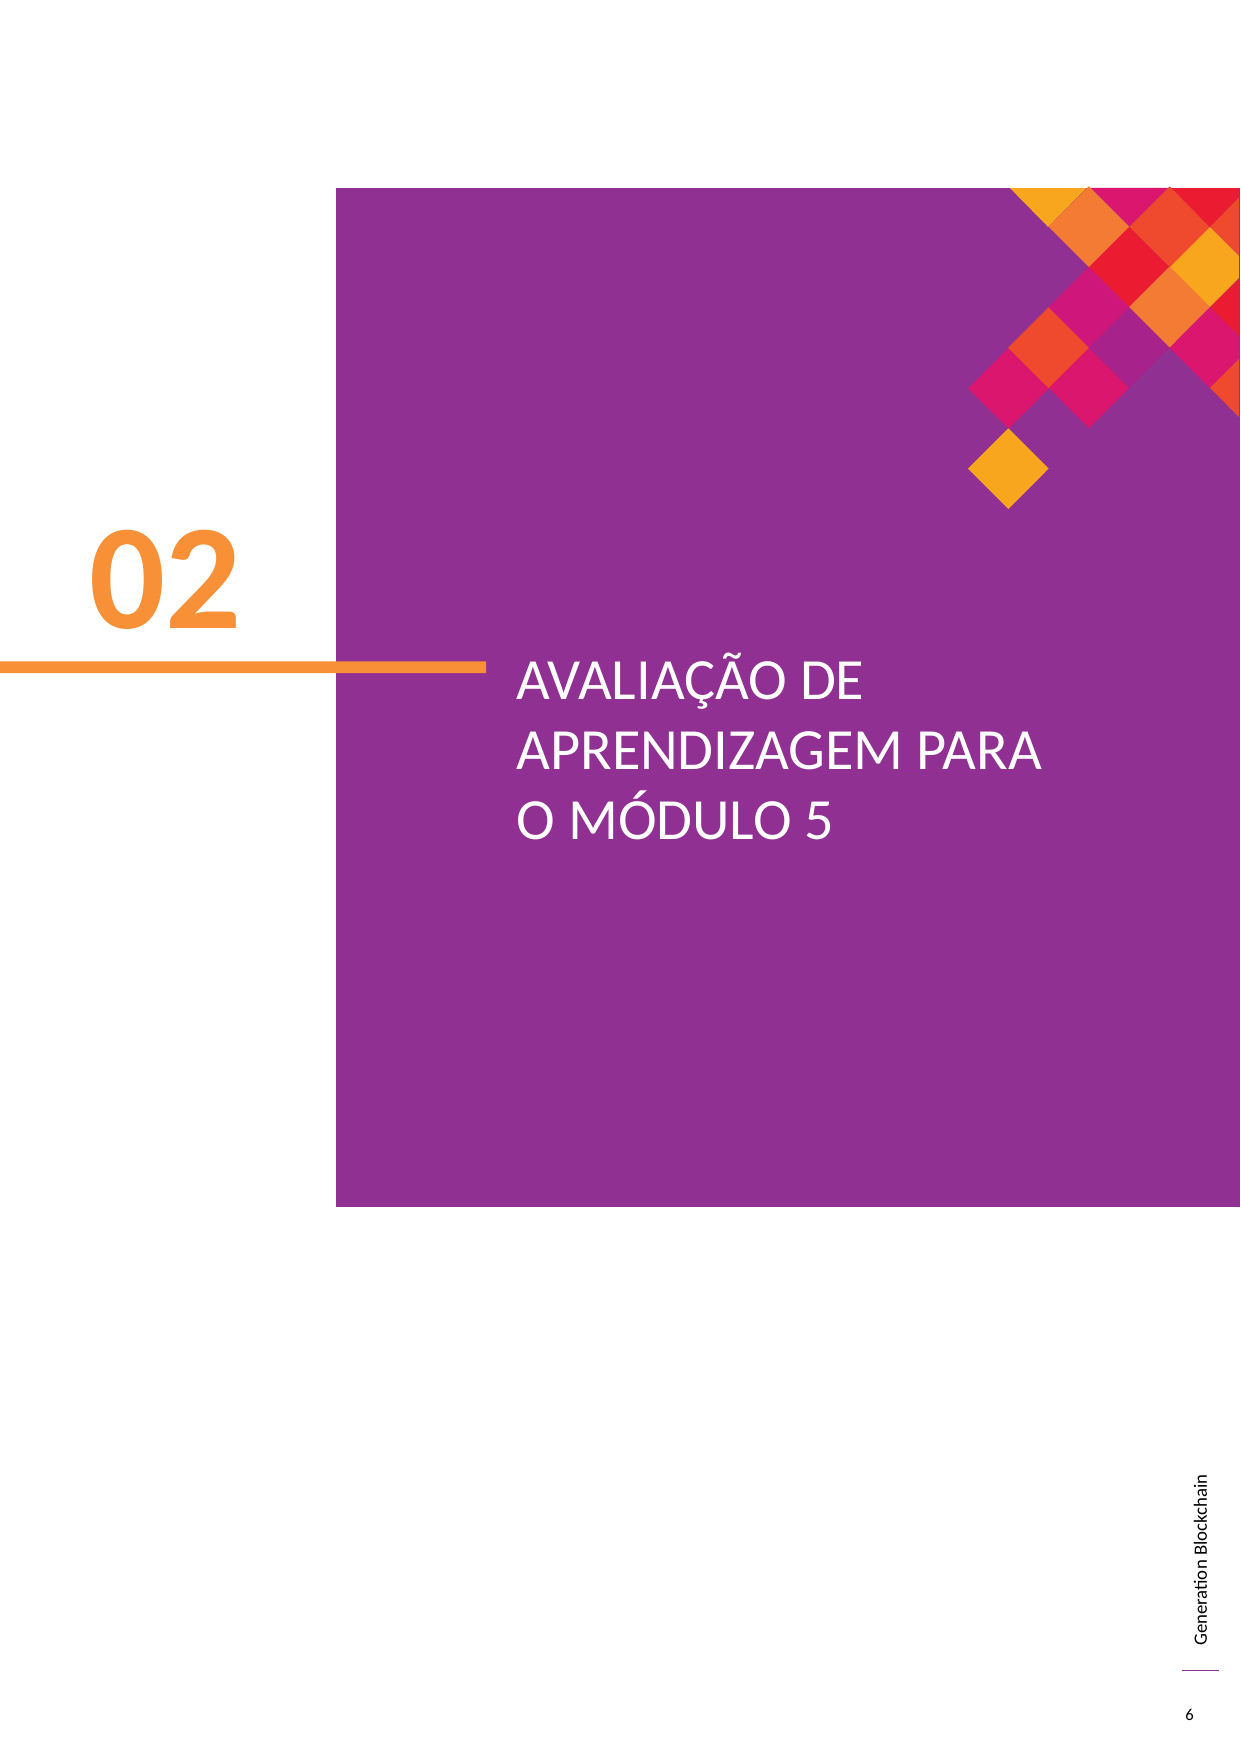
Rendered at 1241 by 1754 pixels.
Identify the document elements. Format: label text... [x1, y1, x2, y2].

list AVALIAÇÃO DE APRENDIZAGEM PARA O MÓDULO 5 [501, 634, 1074, 813]
slide_number 122 [1170, 1692, 1229, 1736]
list 02 [74, 471, 375, 727]
